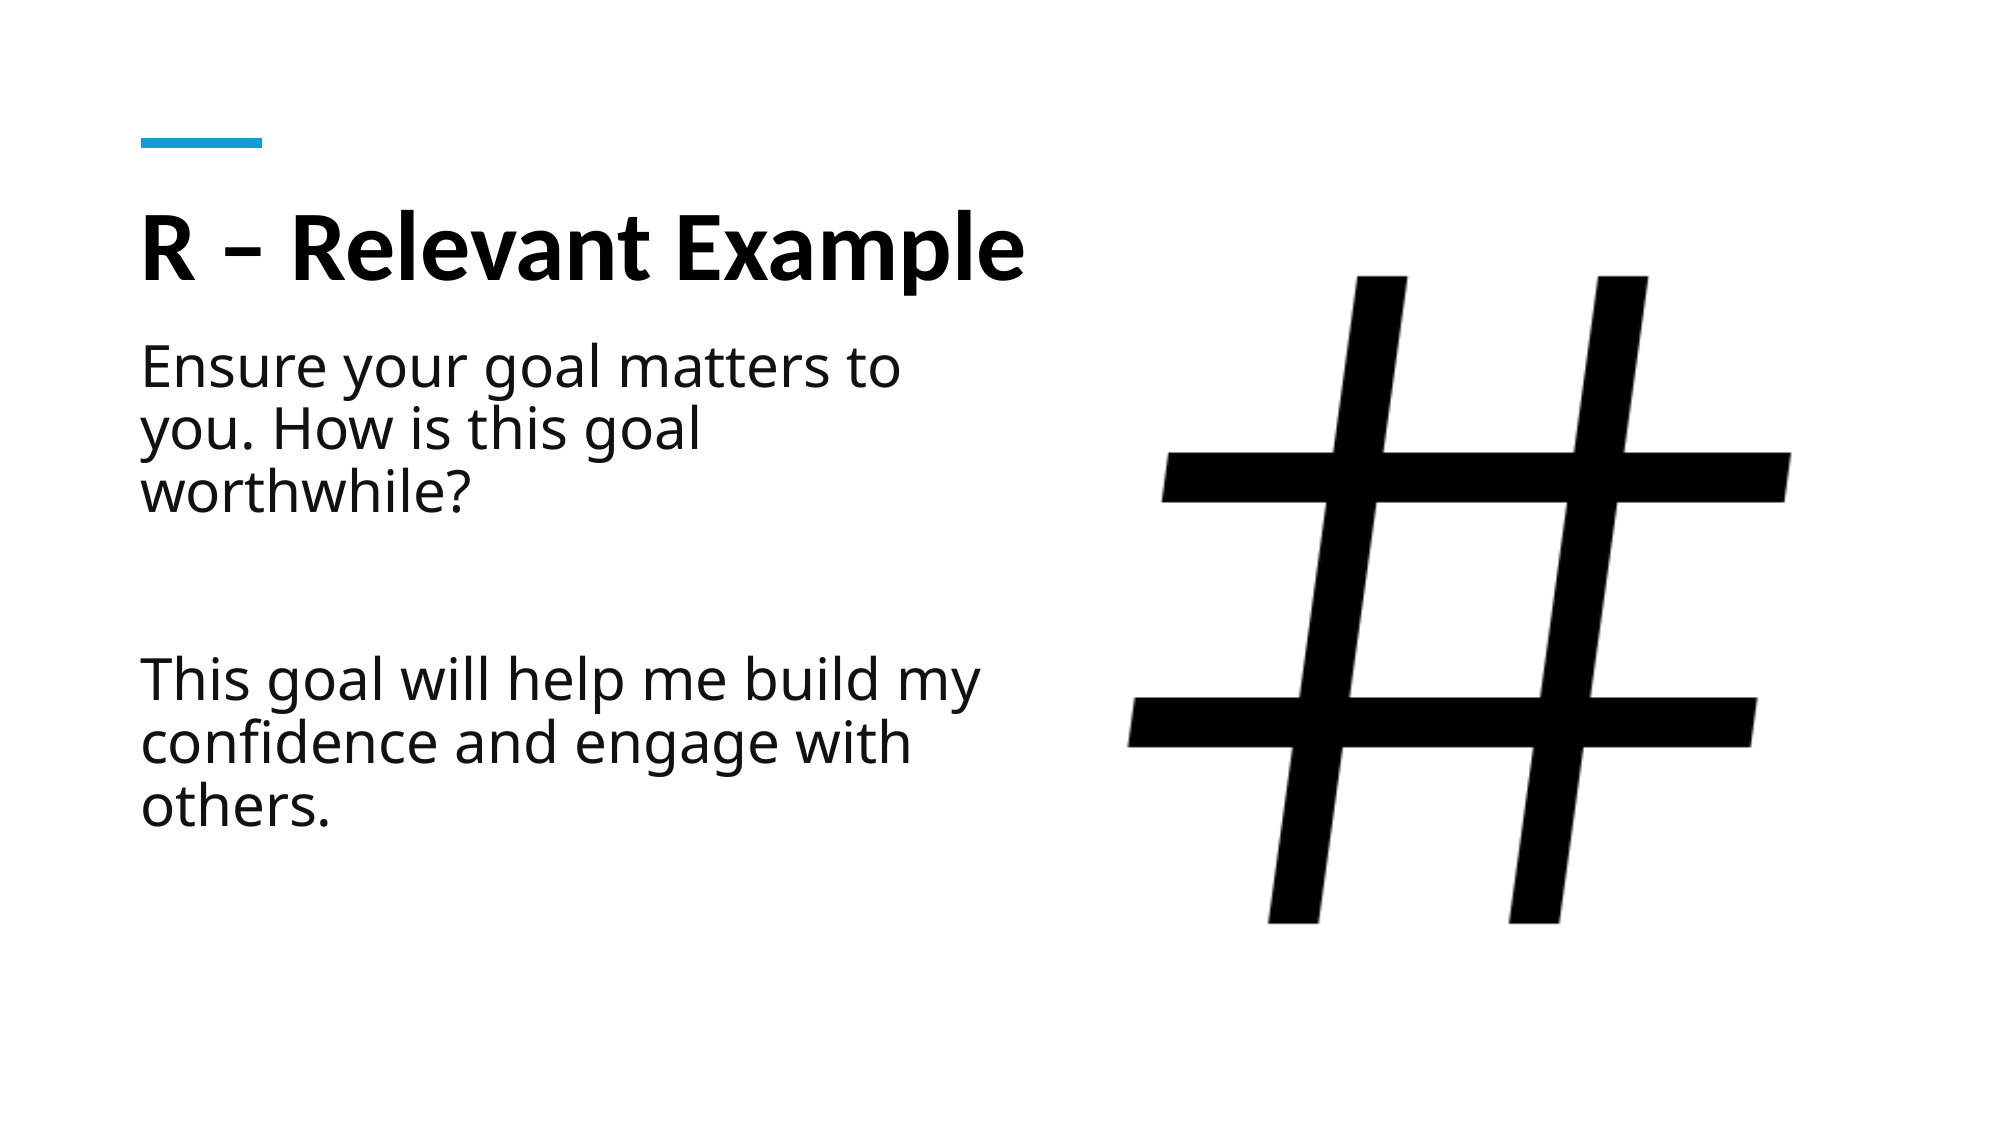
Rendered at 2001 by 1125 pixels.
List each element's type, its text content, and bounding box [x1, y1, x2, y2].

picture [1061, 202, 1858, 1000]
list Ensure your goal matters to you. How is this goal worthwhile? This goal will help me build my confidence and engage with others. [124, 329, 1029, 1125]
title R – Relevant Example [124, 186, 1621, 330]
